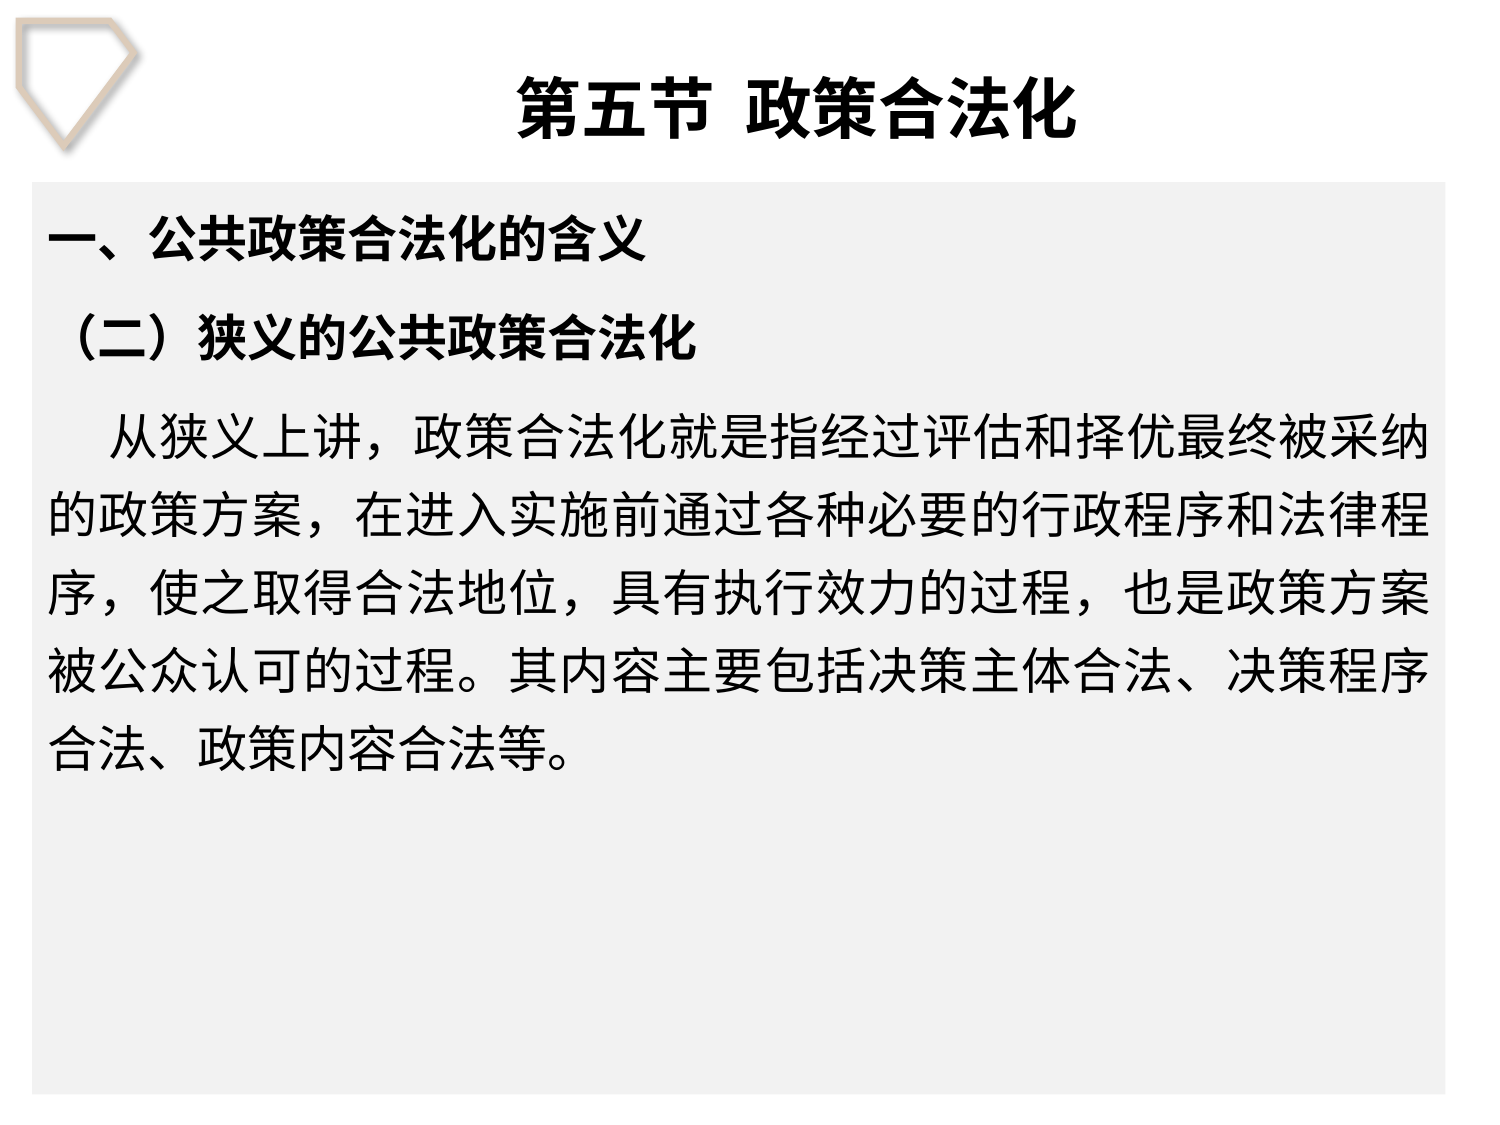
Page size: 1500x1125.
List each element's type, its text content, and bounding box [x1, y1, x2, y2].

title 第五节 政策合法化 [148, 42, 1446, 182]
list 一、公共政策合法化的含义 （二）狭义的公共政策合法化 从狭义上讲，政策合法化就是指经过评估和择优最终被采纳的政策方案，在进入实施前通过各种必要的行政程序和法律程序，使之取得合法地位，具有执行效力的过程，也是政策方案被公众认可的过程。其内容主要包括决策主体合法、决策程序合法、政策内容合法等。 [32, 182, 1446, 1095]
